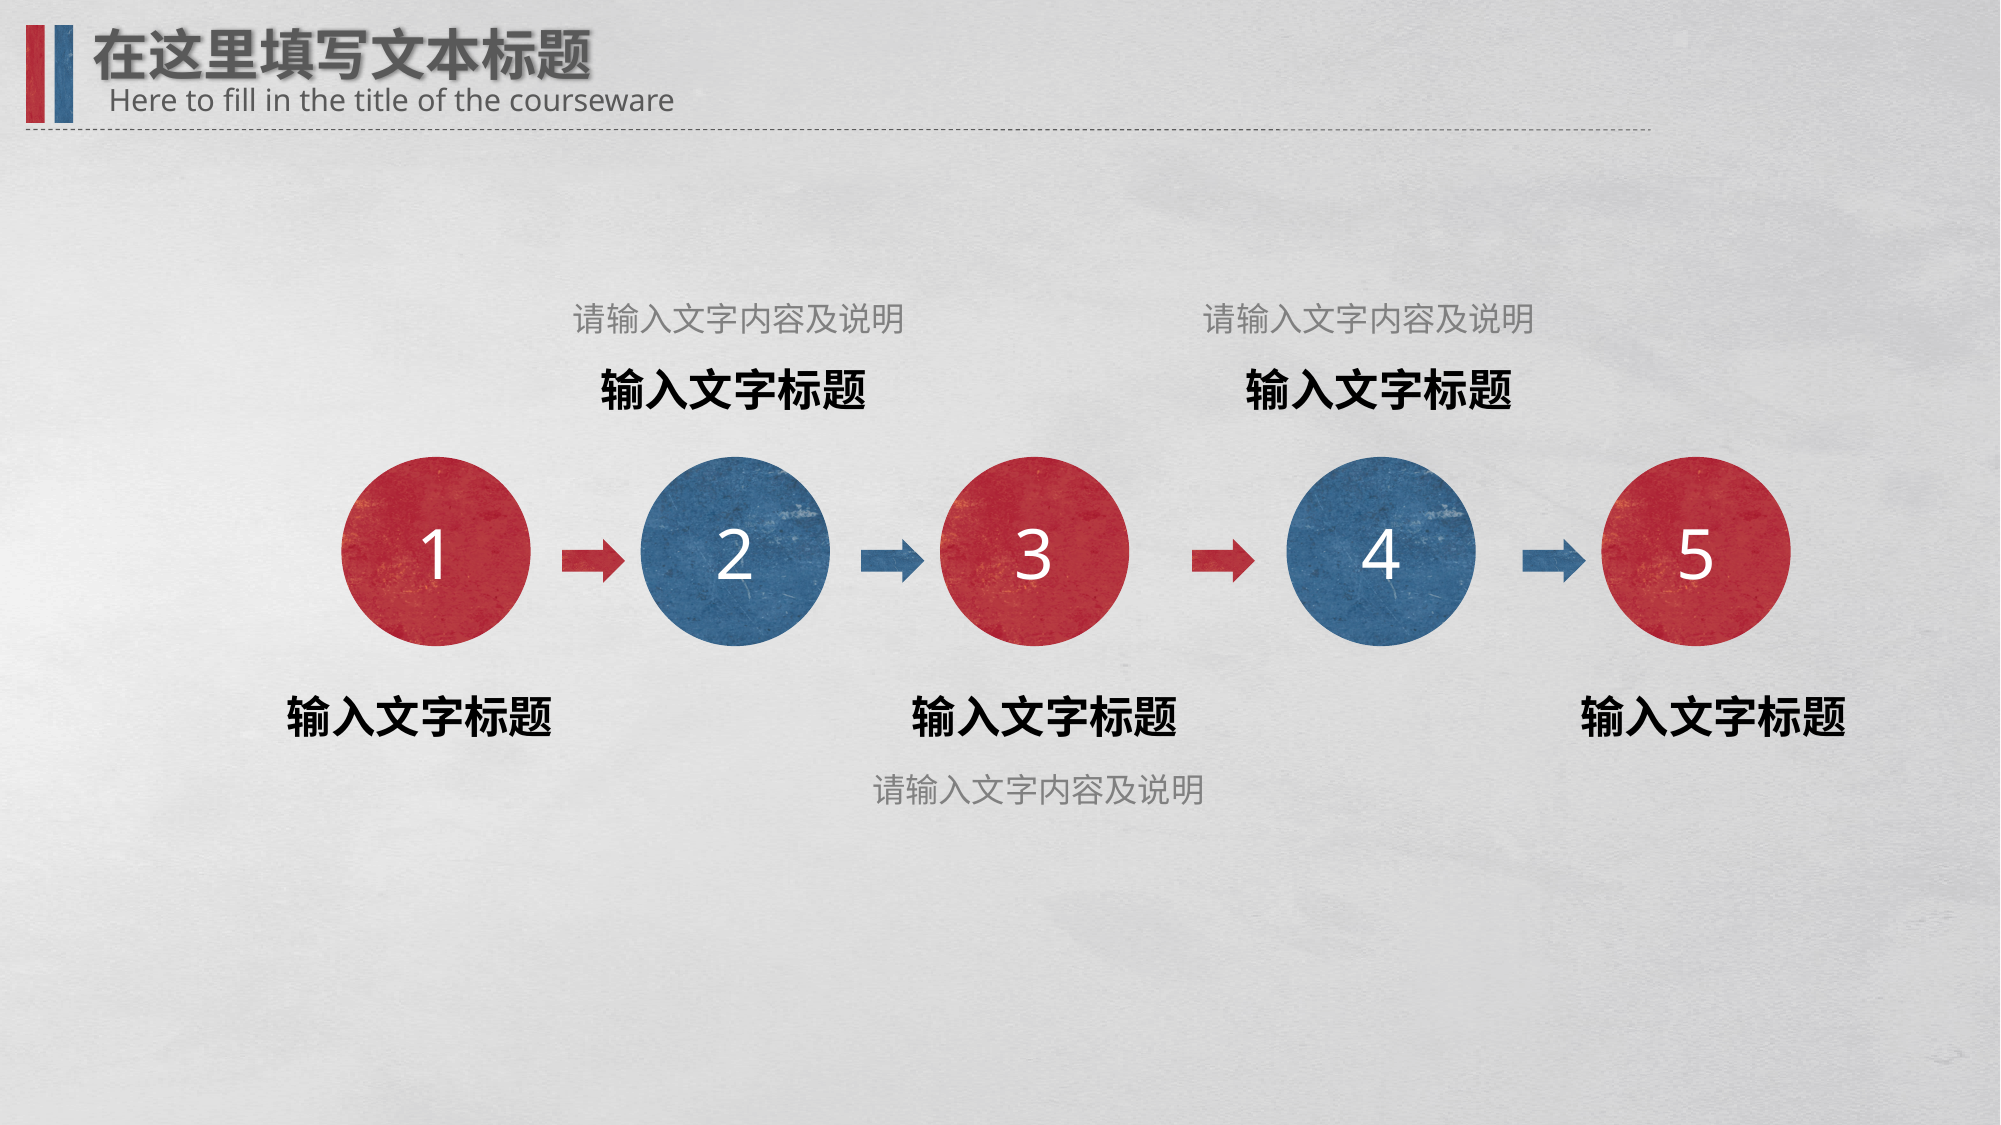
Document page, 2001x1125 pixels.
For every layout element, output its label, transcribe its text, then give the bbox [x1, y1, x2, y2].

text_box 请输入文字内容及说明 [1036, 270, 1702, 346]
picture [0, 0, 2001, 1125]
text_box Here to fill in the title of the courseware [93, 73, 690, 125]
text_box 请输入文字内容及说明 [706, 741, 1371, 817]
text_box [562, 538, 626, 583]
text_box [1522, 538, 1586, 583]
text_box 输入文字标题 [546, 354, 921, 423]
text_box 3 [939, 456, 1130, 647]
text_box 请输入文字内容及说明 [406, 270, 1036, 346]
text_box [25, 25, 46, 124]
text_box 输入文字标题 [1192, 354, 1567, 423]
text_box 在这里填写文本标题 [78, 12, 787, 95]
text_box [1192, 538, 1255, 583]
text_box 2 [640, 456, 830, 647]
text_box 4 [1286, 456, 1476, 647]
text_box 输入文字标题 [1526, 681, 1901, 751]
text_box 5 [1601, 456, 1791, 647]
text_box 输入文字标题 [857, 681, 1233, 741]
text_box [54, 25, 74, 124]
text_box 输入文字标题 [233, 681, 608, 751]
text_box [861, 538, 925, 583]
text_box 1 [341, 456, 531, 647]
